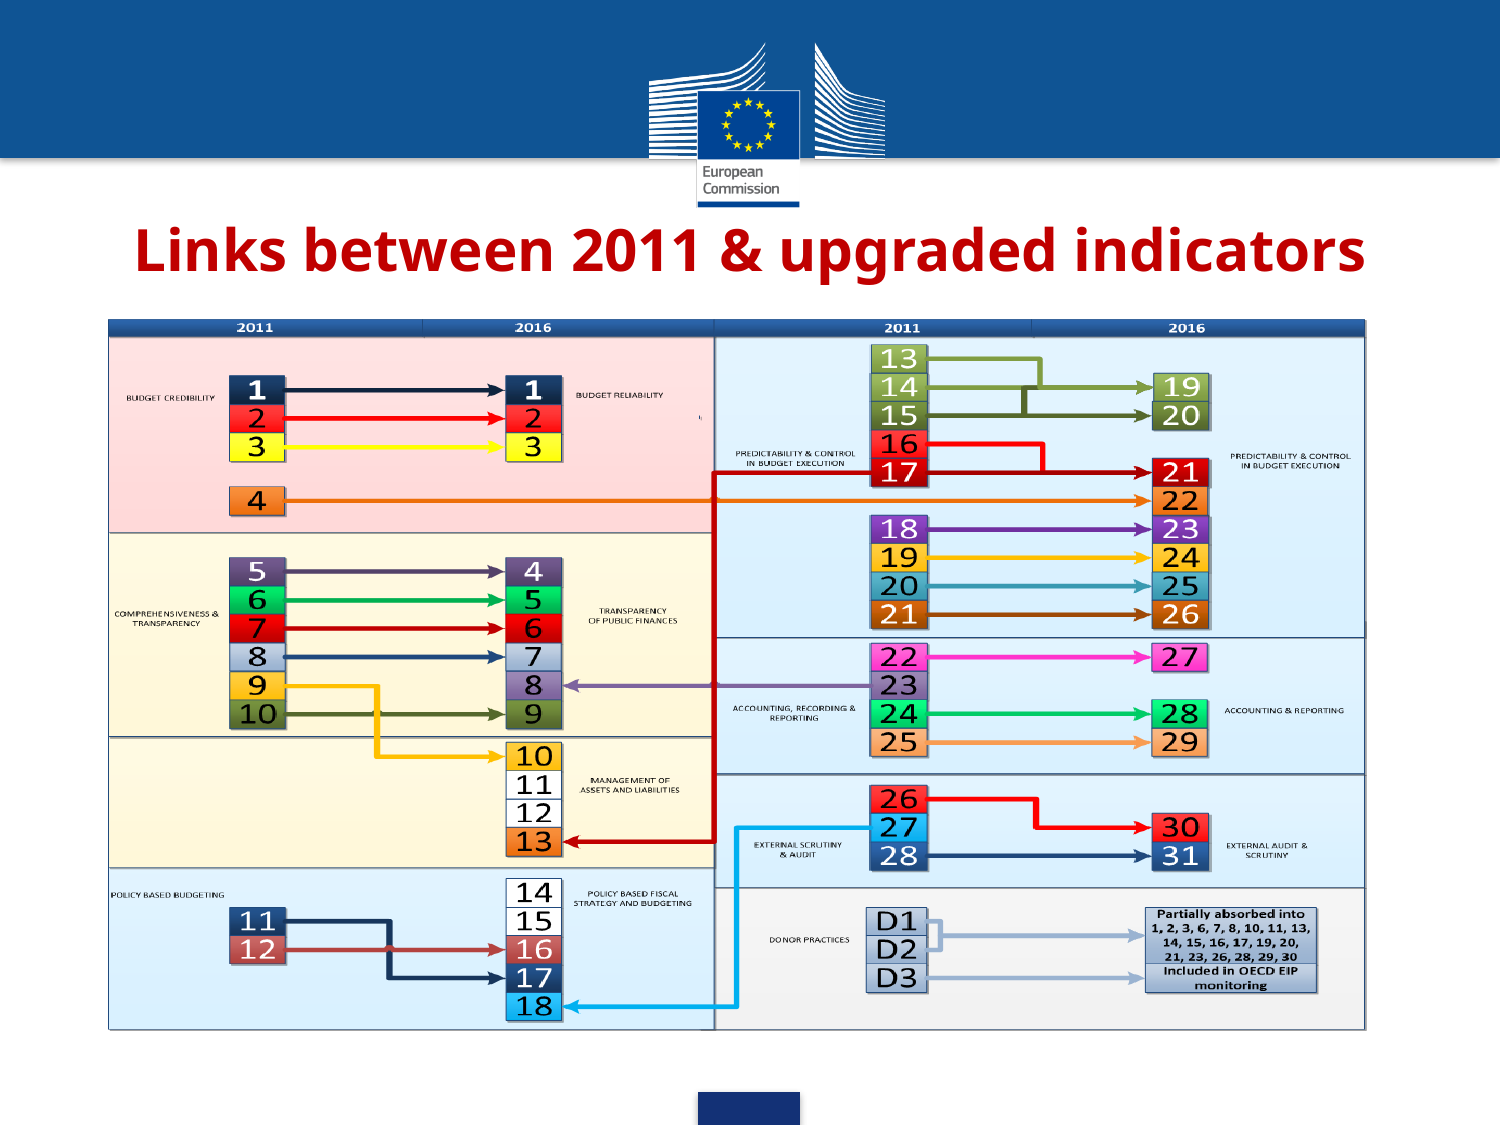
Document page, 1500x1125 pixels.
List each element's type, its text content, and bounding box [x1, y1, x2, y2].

title Links between 2011 & upgraded indicators [0, 196, 1500, 291]
picture [100, 314, 1377, 1036]
picture [649, 42, 885, 196]
